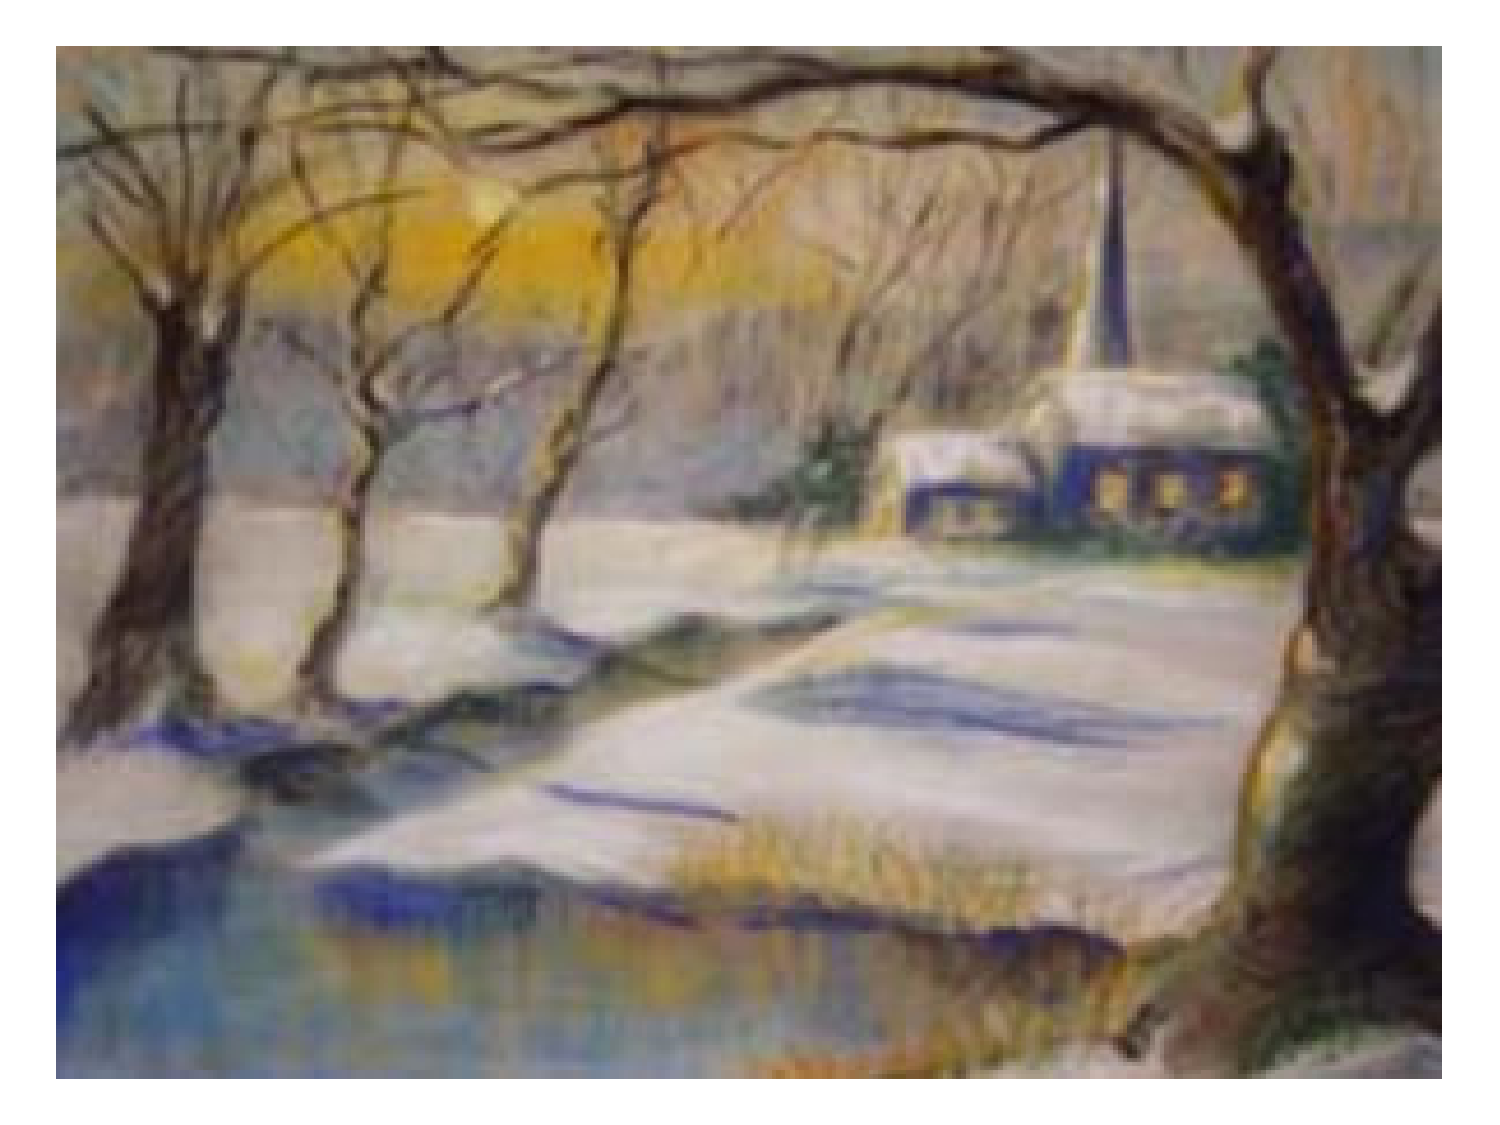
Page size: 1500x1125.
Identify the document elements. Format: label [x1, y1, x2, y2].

picture [56, 46, 1442, 1079]
